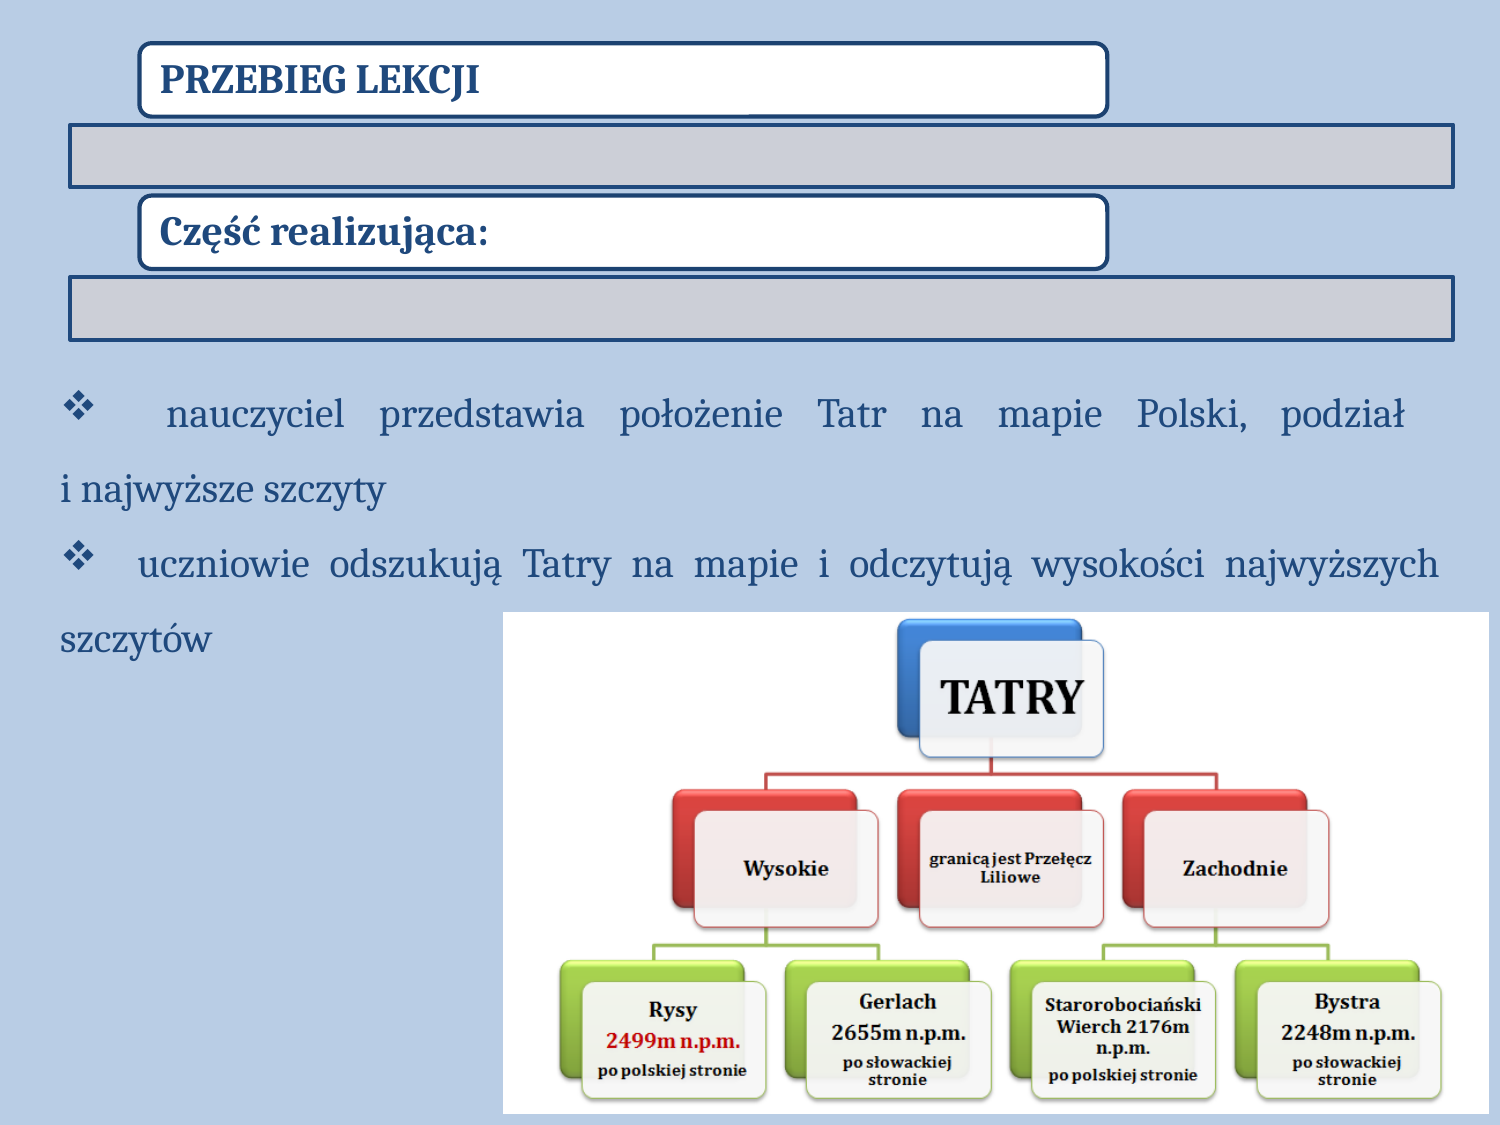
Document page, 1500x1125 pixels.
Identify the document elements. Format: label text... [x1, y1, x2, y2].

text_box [70, 34, 1454, 341]
text_box nauczyciel przedstawia położenie Tatr na mapie Polski, podział i najwyższe szczyty uczniowie odszukują Tatry na mapie i odczytują wysokości najwyższych szczytów [23, 339, 1477, 727]
picture [503, 612, 1489, 1114]
